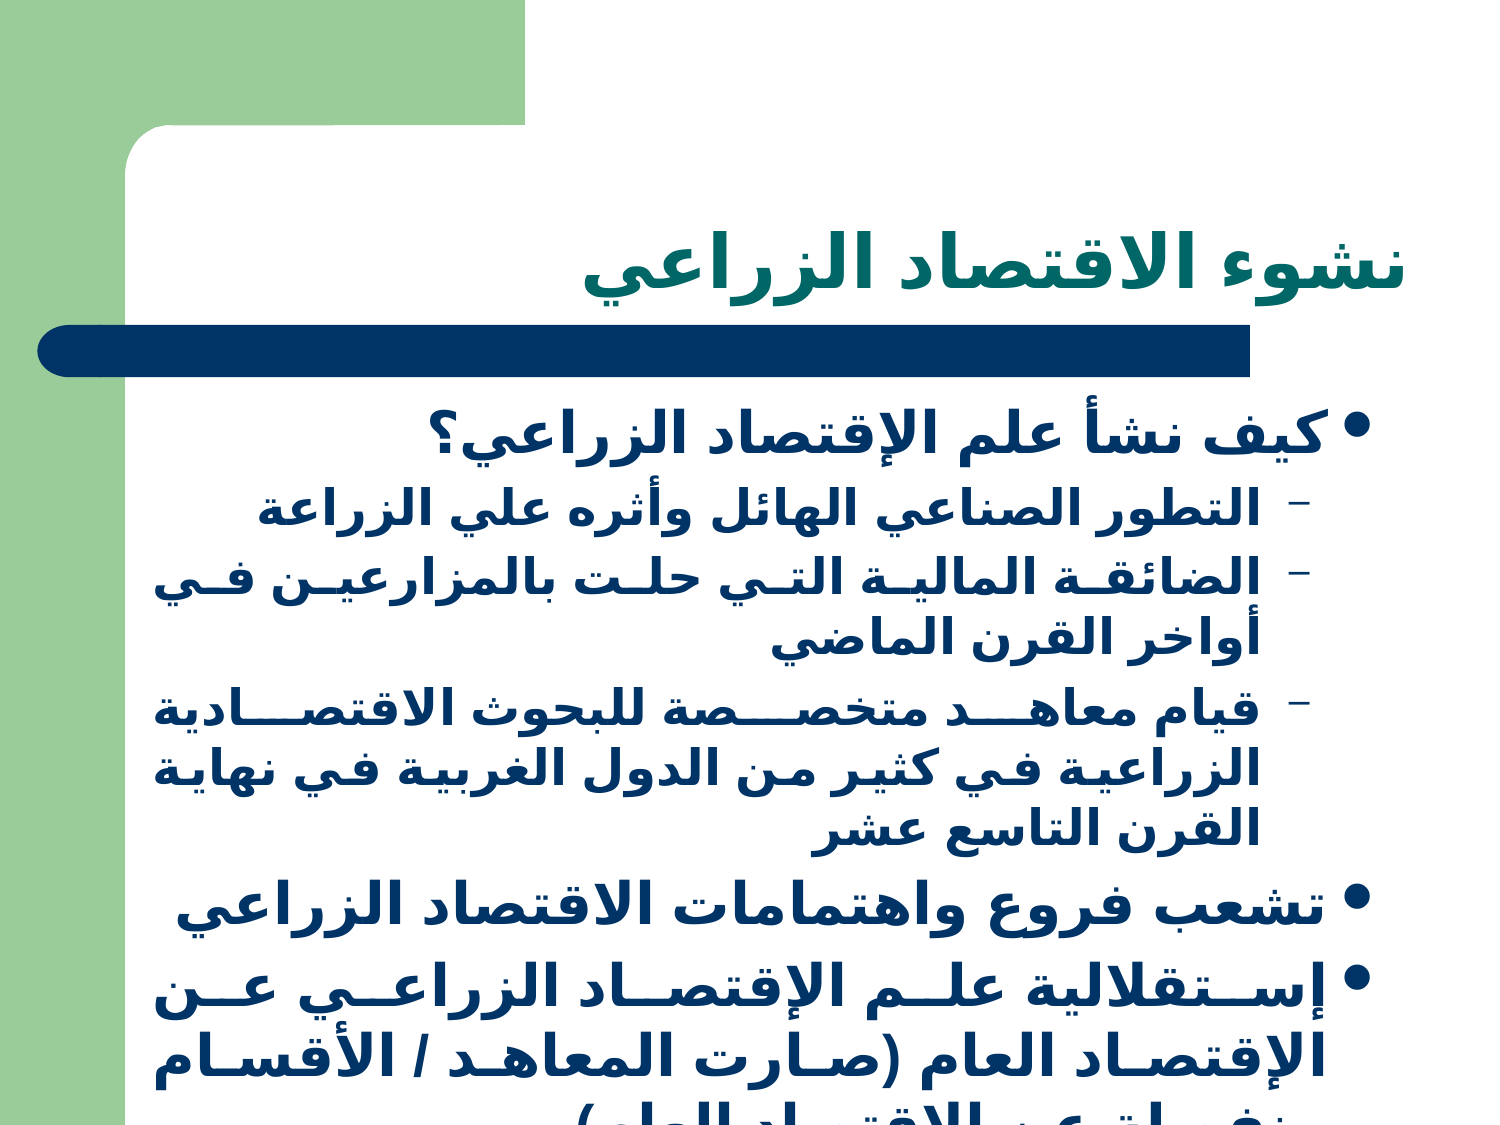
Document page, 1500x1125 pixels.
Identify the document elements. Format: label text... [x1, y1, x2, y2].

title نشوء الاقتصاد الزراعي [124, 124, 1426, 313]
list كيف نشأ علم الإقتصاد الزراعي؟ التطور الصناعي الهائل وأثره علي الزراعة الضائقة المالية التي حلت بالمزارعين في أواخر القرن الماضي قيام معاهد متخصصة للبحوث الاقتصادية الزراعية في كثير من الدول الغربية في نهاية القرن التاسع عشر تشعب فروع واهتمامات الاقتصاد الزراعي إستقلالية علم الإقتصاد الزراعي عن الإقتصاد العام (صارت المعاهد / الأقسام منفصلة عن الاقتصاد العام) [137, 387, 1400, 999]
